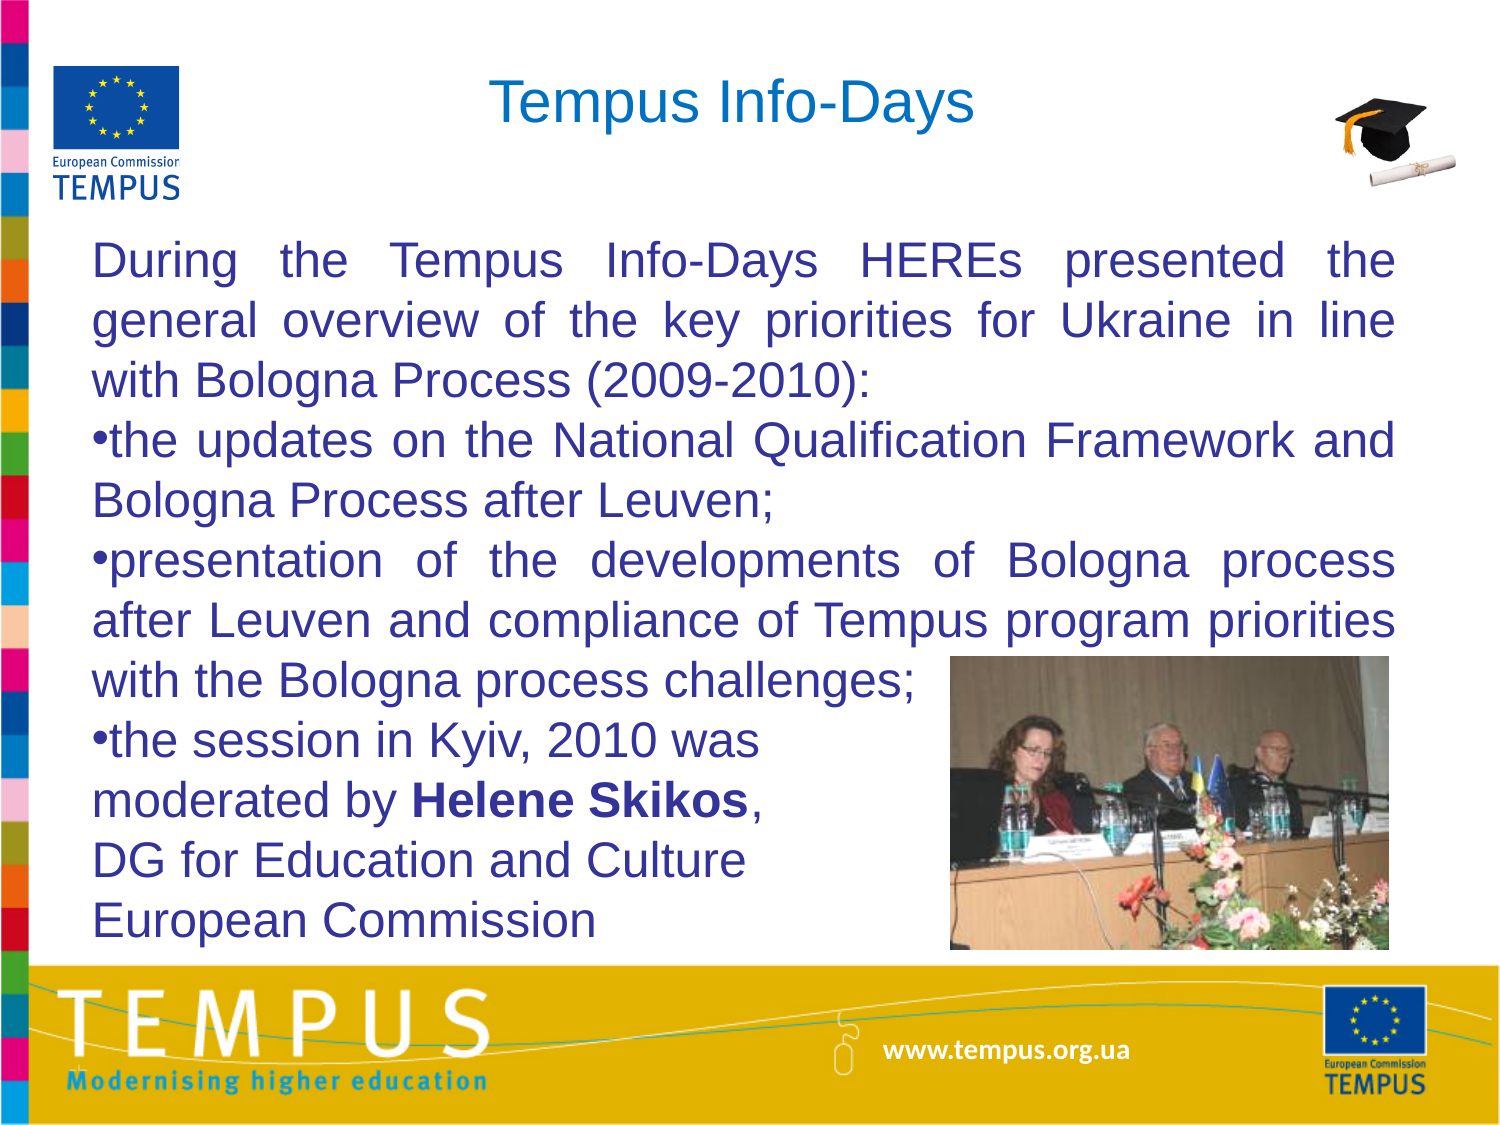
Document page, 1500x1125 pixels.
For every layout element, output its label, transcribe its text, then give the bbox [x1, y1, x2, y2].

text_box www.tempus.org.ua [868, 1023, 1282, 1073]
picture [0, 0, 1500, 1125]
subtitle During the Tempus Info-Days HEREs presented the general overview of the key priorities for Ukraine in line with Bologna Process (2009-2010): the updates on the National Qualification Framework and Bologna Process after Leuven; presentation of the developments of Bologna process after Leuven and compliance of Tempus program priorities with the Bologna process challenges; the session in Kyiv, 2010 was moderated by Helene Skikos, DG for Education and Culture European Commission [76, 220, 1412, 823]
title Tempus Info-Days [183, 66, 1282, 161]
